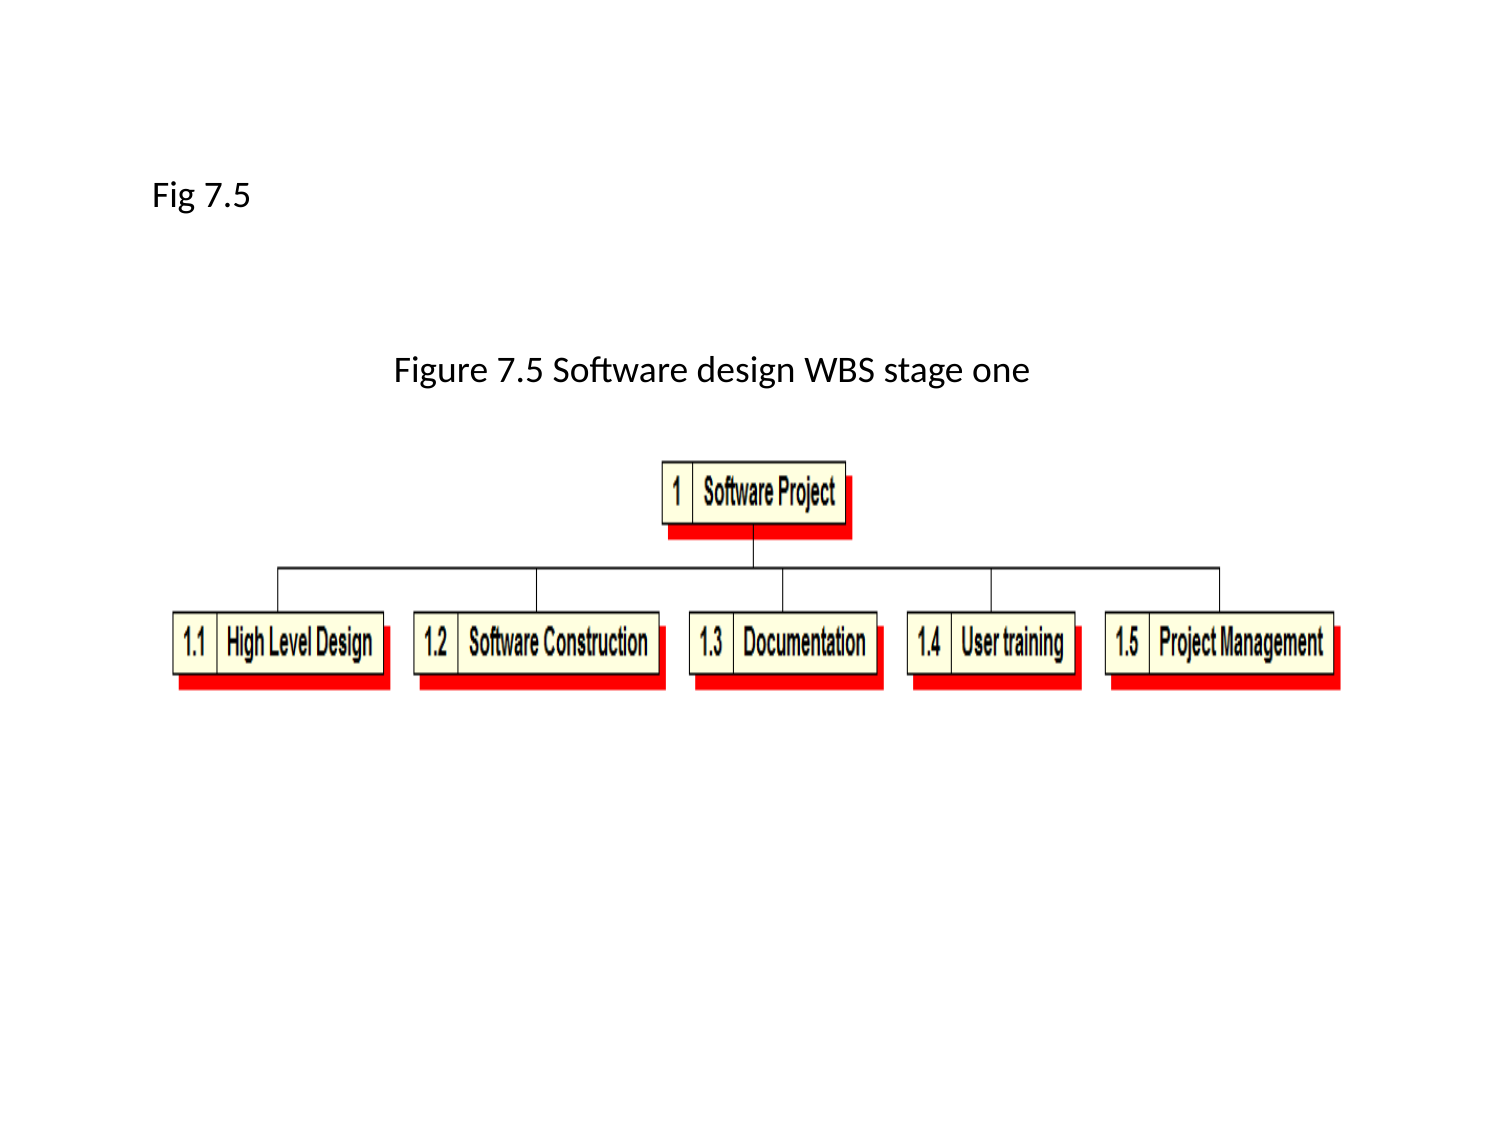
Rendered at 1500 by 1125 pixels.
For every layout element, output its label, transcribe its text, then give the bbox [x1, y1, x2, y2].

picture [162, 437, 1351, 713]
text_box Figure 7.5 Software design WBS stage one [379, 337, 1047, 398]
text_box Fig 7.5 [137, 162, 663, 223]
